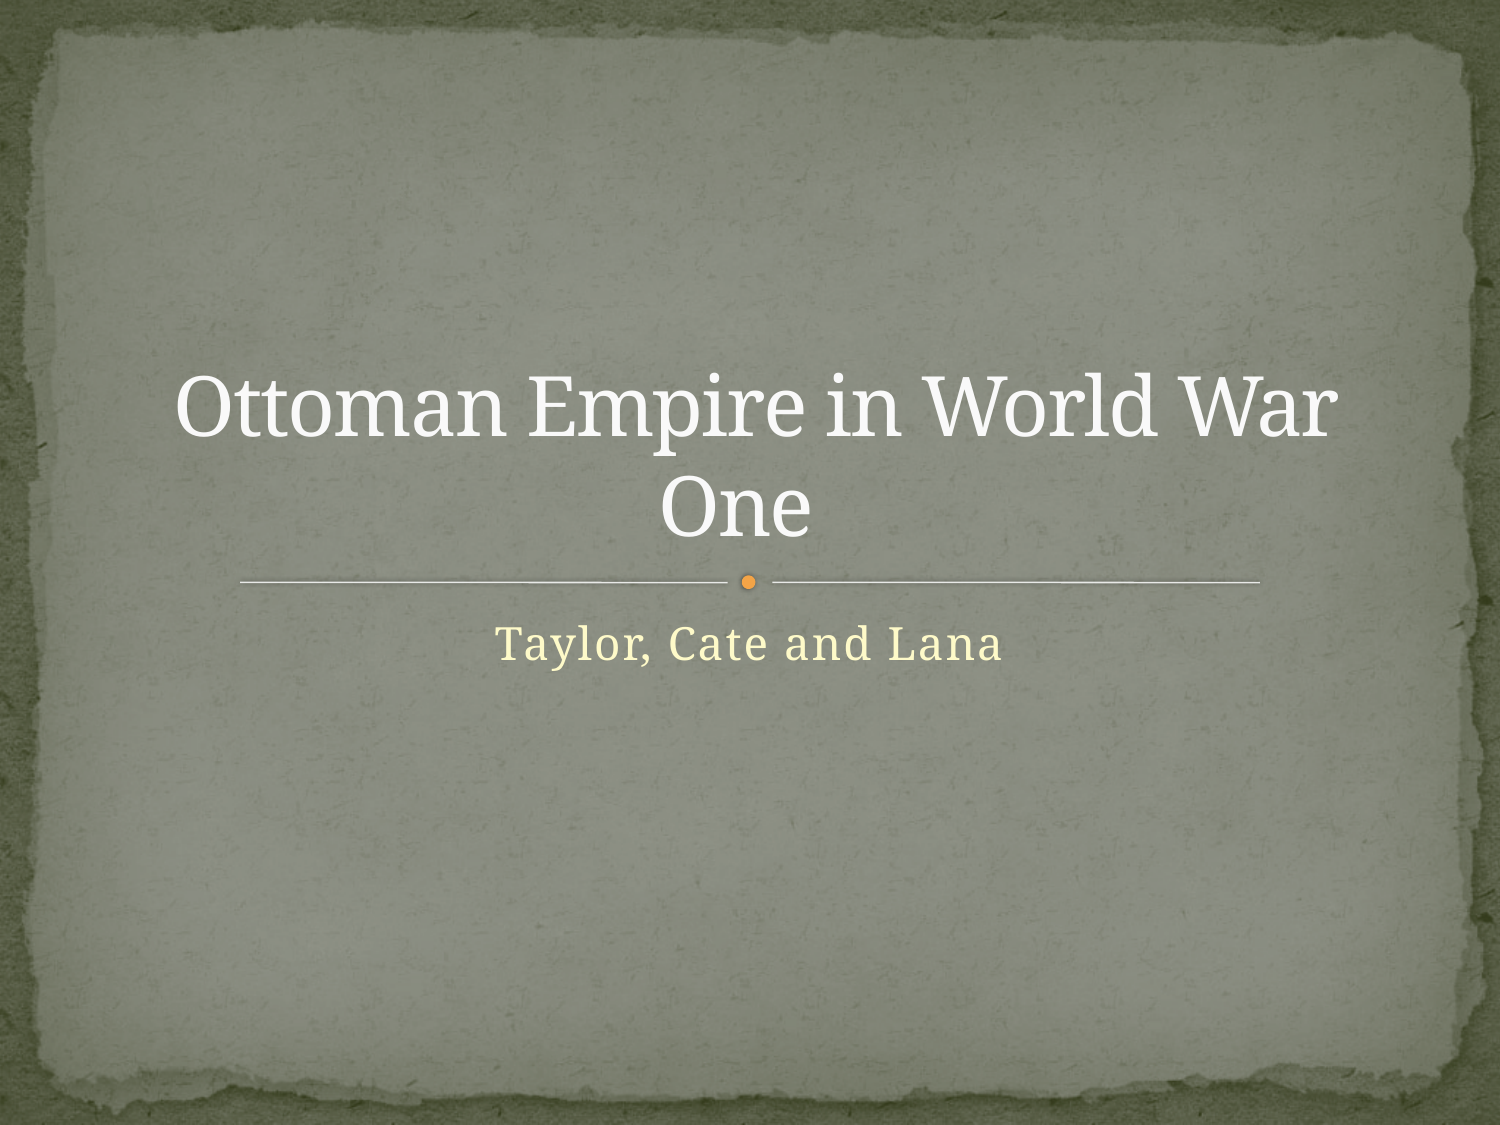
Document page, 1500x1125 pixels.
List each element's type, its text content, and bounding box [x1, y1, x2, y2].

title Ottoman Empire in World War One [74, 235, 1438, 561]
subtitle Taylor, Cate and Lana [75, 606, 1438, 795]
